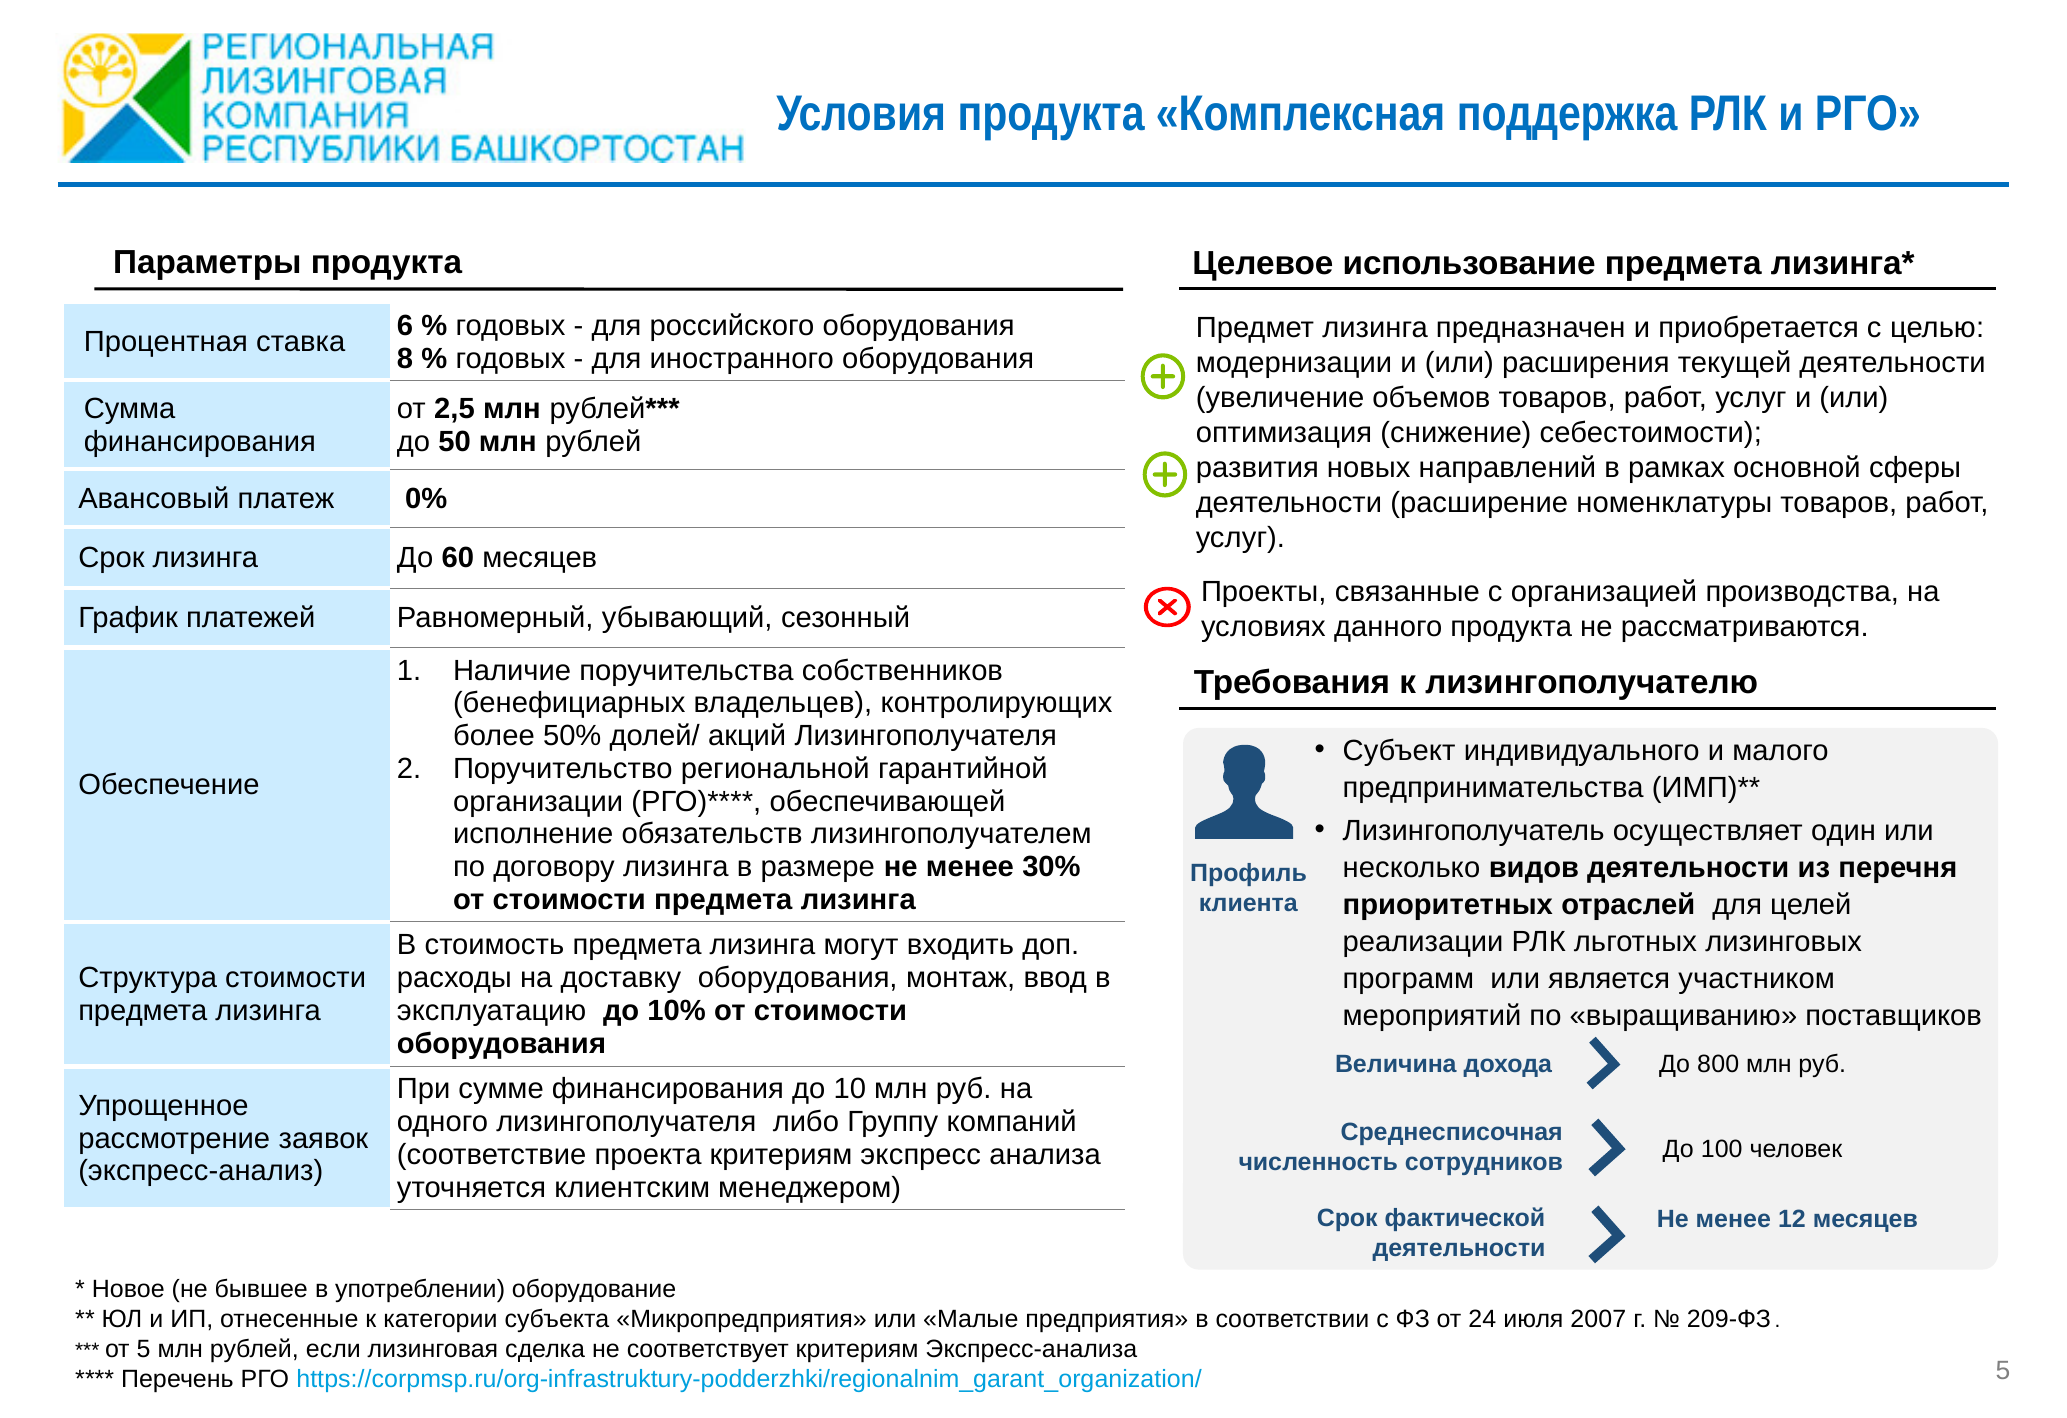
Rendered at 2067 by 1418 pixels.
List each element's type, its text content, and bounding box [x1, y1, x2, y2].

table_cell от 2,5 млн рублей*** до 50 млн рублей [392, 381, 1124, 469]
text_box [1731, 50, 1834, 133]
text_box Среднесписочная численность сотрудников [1217, 1108, 1578, 1184]
text_box Срок фактической деятельности [1259, 1193, 1561, 1269]
table_cell Сумма финансирования [64, 382, 390, 467]
table_cell График платежей [64, 590, 390, 645]
text_box [1586, 1203, 1625, 1266]
table_cell Упрощенное рассмотрение заявок (экспресс-анализ) [64, 1069, 390, 1207]
text_box Требования к лизингополучателю [1179, 653, 1948, 708]
table_header Процентная ставка [64, 304, 390, 378]
table_cell При сумме финансирования до 10 млн руб. на одного лизингополучателя либо Группу компаний (соответствие проекта критериям экспресс анализа уточняется клиентским менеджером) [392, 1067, 1124, 1209]
text_box Профиль клиента [1158, 849, 1339, 924]
table_cell Наличие поручительства собственников (бенефициарных владельцев), контролирующих более 50% долей/ акций Лизингополучателя Поручительство региональной гарантийной организации (РГО)****, обеспечивающей исполнение обязательств лизингополучателем по договору лизинга в размере не менее 30% от стоимости предмета лизинга [392, 648, 1124, 921]
table_cell Структура стоимости предмета лизинга [64, 924, 390, 1064]
text_box Величина дохода [1271, 1040, 1568, 1085]
table_header 6 % годовых - для российского оборудования 8 % годовых - для иностранного оборудования [392, 304, 1124, 380]
text_box [1586, 1116, 1628, 1179]
title Условия продукта «Комплексная поддержка РЛК и РГО» [747, 53, 1976, 169]
text_box [1180, 725, 1302, 849]
text_box Целевое использование предмета лизинга* [1177, 234, 2067, 289]
table_cell До 60 месяцев [392, 528, 1124, 588]
text_box [1180, 733, 2001, 1272]
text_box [1140, 353, 1186, 400]
table_cell Равномерный, убывающий, сезонный [392, 589, 1124, 647]
text_box Предмет лизинга предназначен и приобретается с целью: модернизации и (или) расширения текущей деятельности (увеличение объемов товаров, работ, услуг и (или) оптимизация (снижение) себестоимости); развития новых направлений в рамках основной сферы деятельности (расширение номенклатуры товаров, работ, услуг). [1180, 301, 2022, 561]
table_cell В стоимость предмета лизинга могут входить доп. расходы на доставку оборудования, монтаж, ввод в эксплуатацию до 10% от стоимости оборудования [392, 922, 1124, 1066]
table_cell Срок лизинга [64, 529, 390, 586]
text_box * Новое (не бывшее в употреблении) оборудование ** ЮЛ и ИП, отнесенные к категории субъекта «Микропредприятия» или «Малые предприятия» в соответствии с ФЗ от 24 июля 2007 г. № 209-ФЗ. *** от 5 млн рублей, если лизинговая сделка не соответствует критериям Экспресс-анализа **** Перечень РГО https://corpmsp.ru/org-infrastruktury-podderzhki/regionalnim_garant_organization/ [63, 1255, 1969, 1330]
table_cell Обеспечение [64, 650, 390, 920]
text_box До 800 млн руб. [1644, 1040, 1862, 1085]
text_box До 100 человек [1647, 1124, 1858, 1170]
text_box Субъект индивидуального и малого предпринимательства (ИМП)** Лизингополучатель осуществляет один или несколько видов деятельности из перечня приоритетных отраслей для целей реализации РЛК льготных лизинговых программ или является участником мероприятий по «выращиванию» поставщиков [1302, 714, 1997, 1067]
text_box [1142, 451, 1188, 498]
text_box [1141, 586, 1194, 628]
picture [55, 11, 746, 179]
text_box Проекты, связанные с организацией производства, на условиях данного продукта не рассматриваются. [1186, 564, 2027, 650]
text_box [1584, 1034, 1623, 1092]
text_box [1195, 744, 1294, 839]
text_box Не менее 12 месяцев [1623, 1194, 1933, 1240]
table_cell Авансовый платеж [64, 471, 390, 525]
table_cell 0% [392, 470, 1124, 527]
text_box Параметры продукта [98, 232, 1128, 288]
